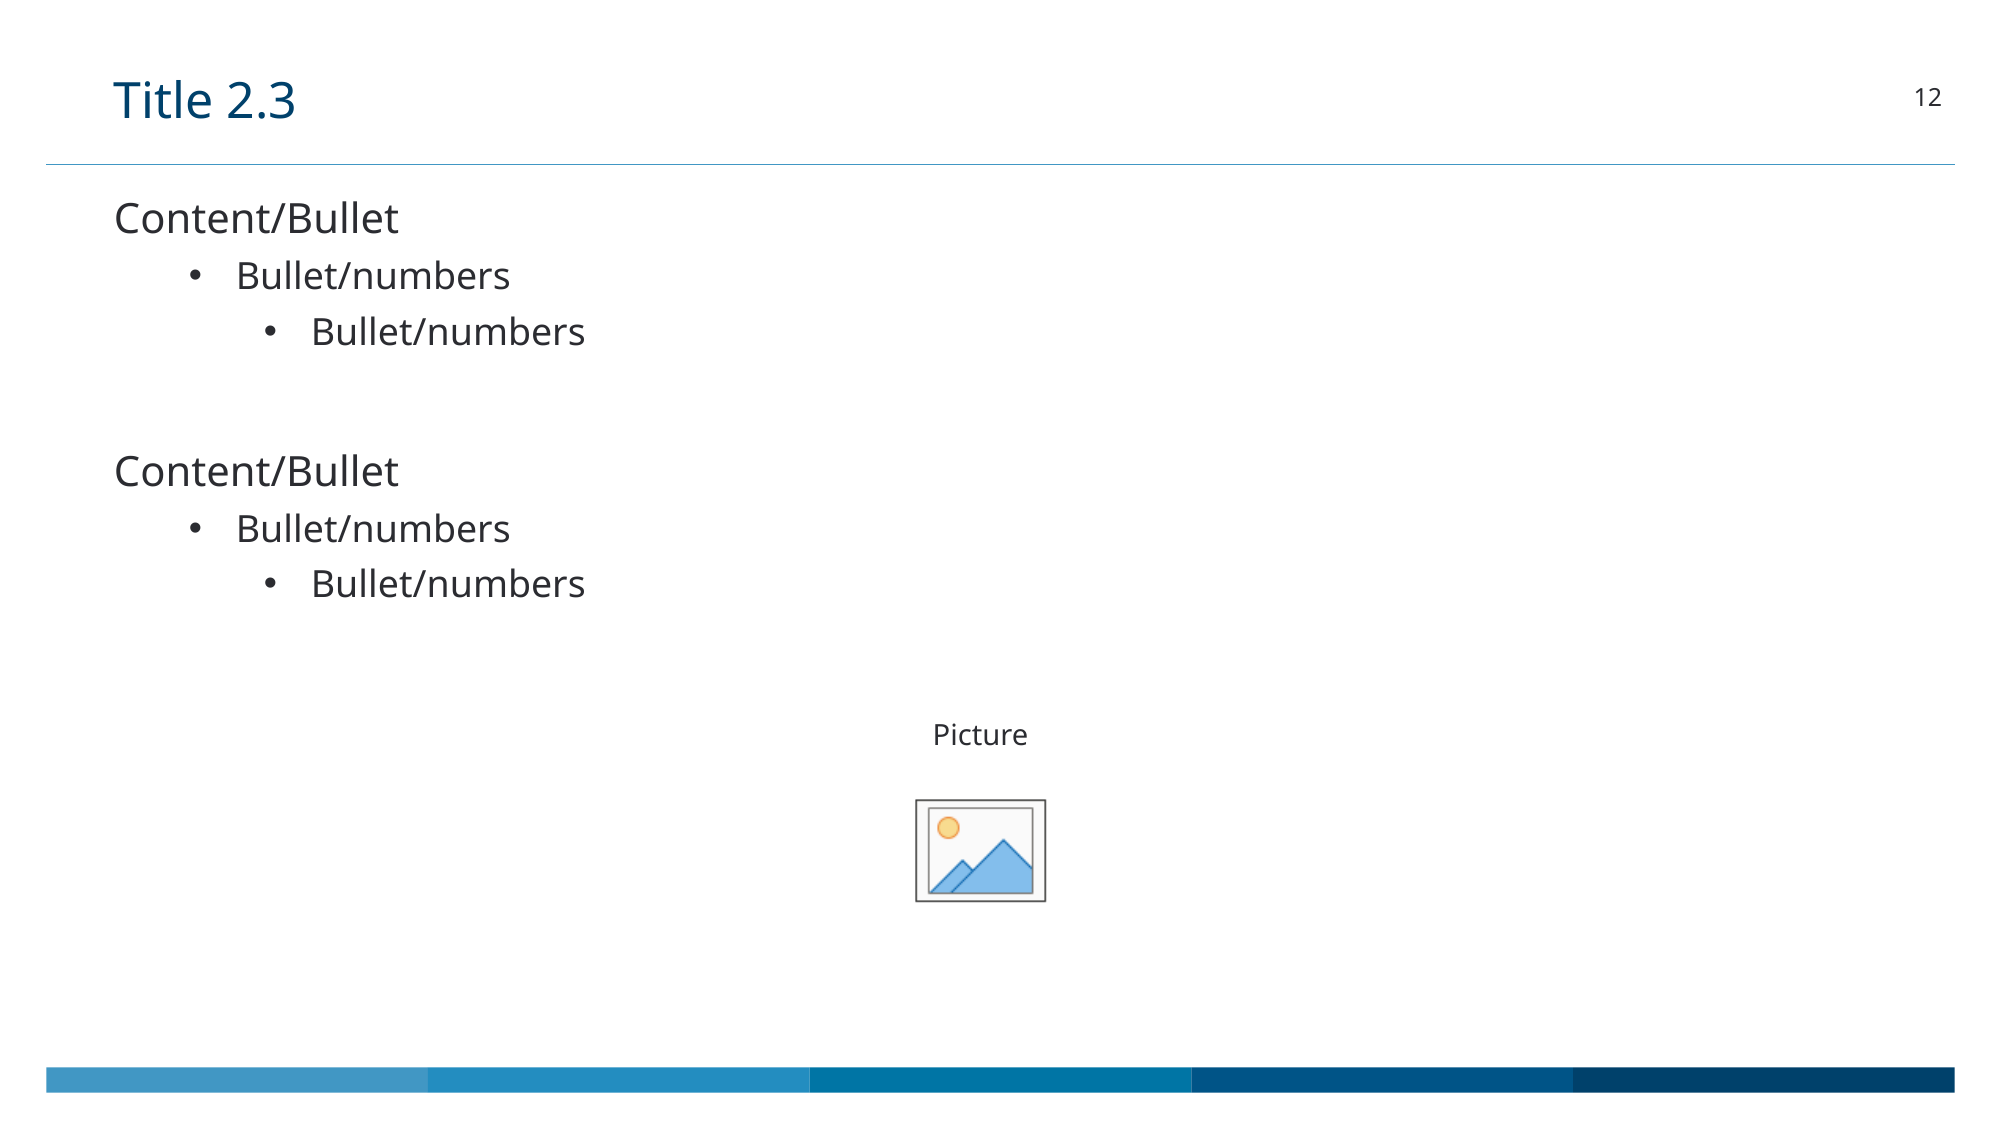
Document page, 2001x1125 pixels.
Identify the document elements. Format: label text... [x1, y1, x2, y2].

title Title 2.3 [98, 49, 1863, 149]
picture [98, 709, 1863, 994]
list Content/Bullet Bullet/numbers Bullet/numbers Content/Bullet Bullet/numbers Bullet/numbers [98, 184, 1863, 693]
